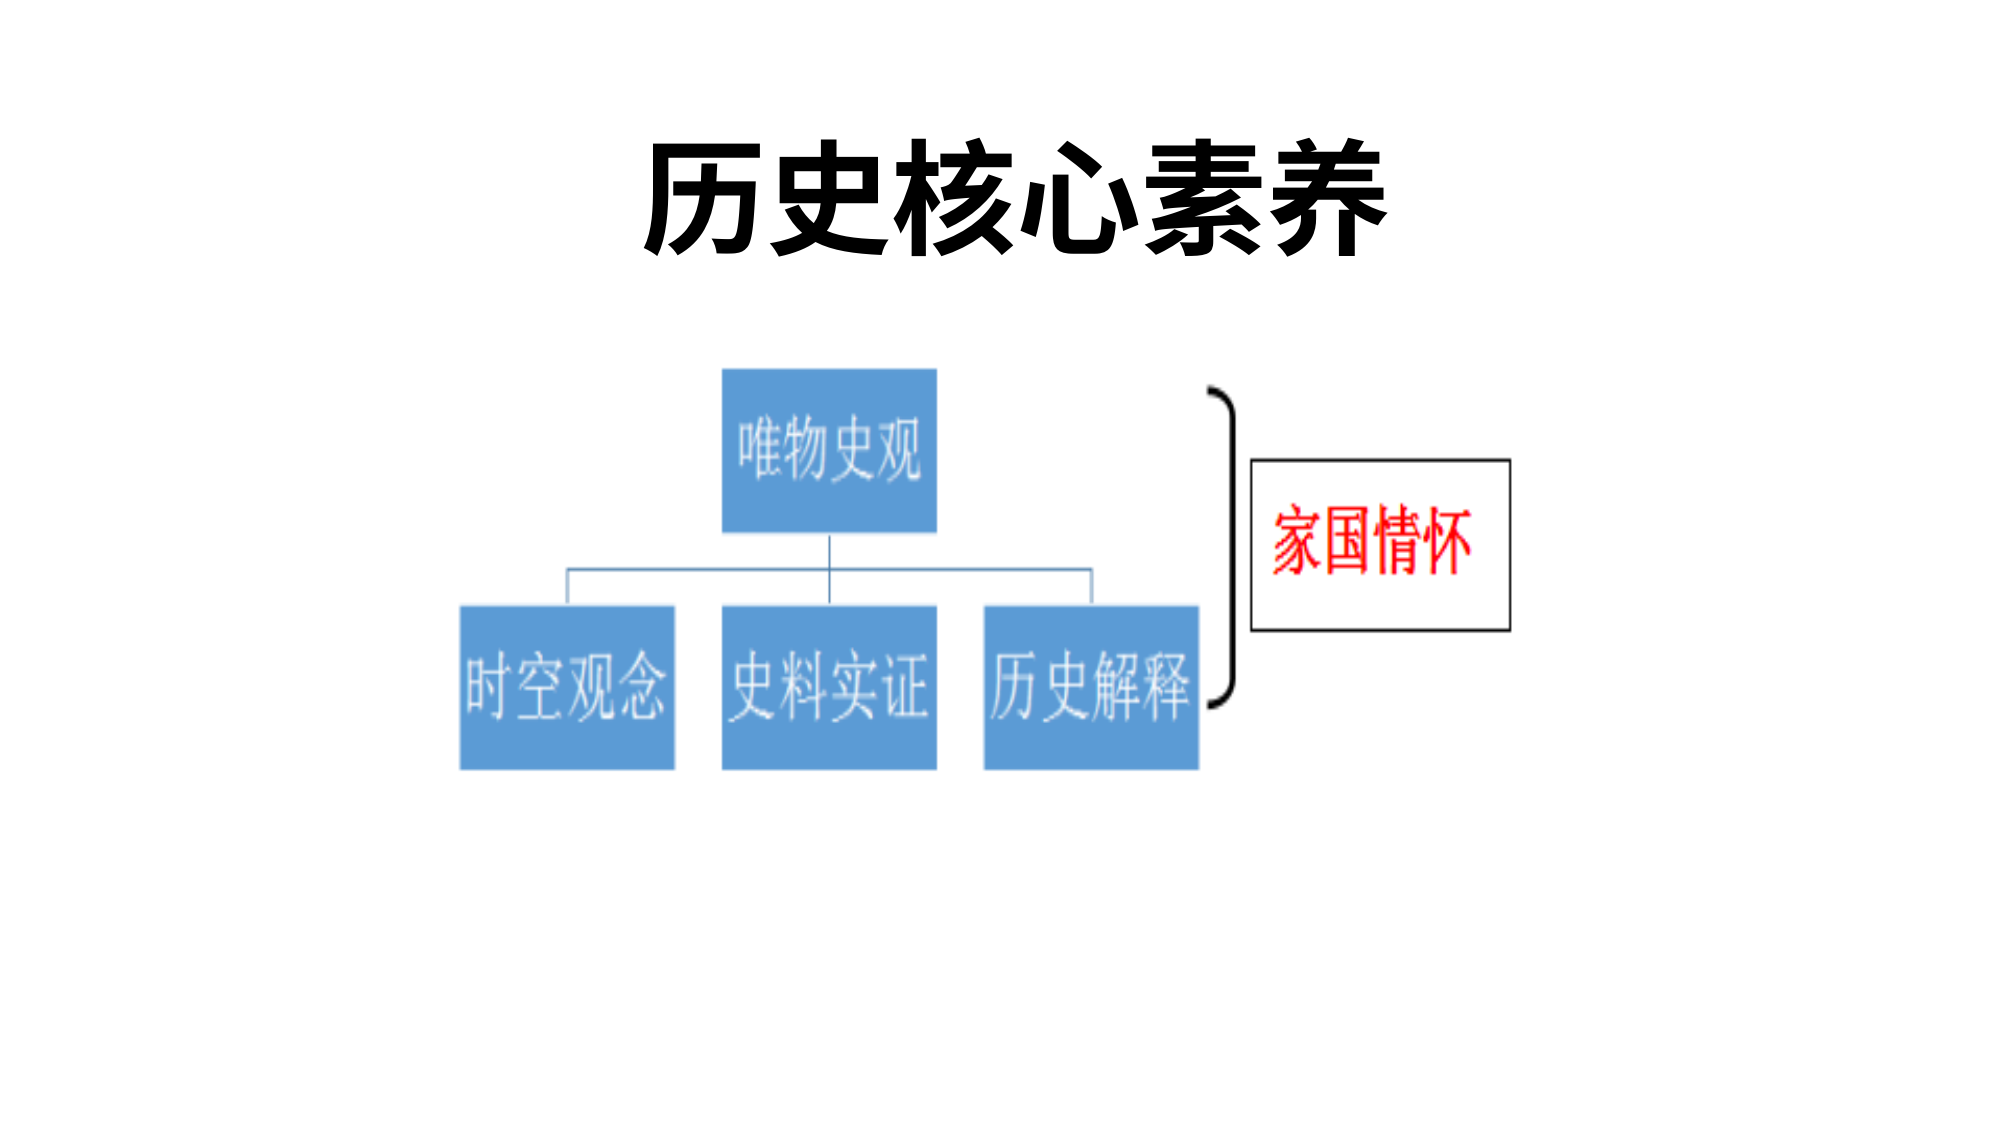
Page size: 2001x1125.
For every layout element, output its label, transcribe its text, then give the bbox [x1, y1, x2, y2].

picture [449, 341, 1518, 784]
text_box 历史核心素养 [586, 113, 1484, 279]
